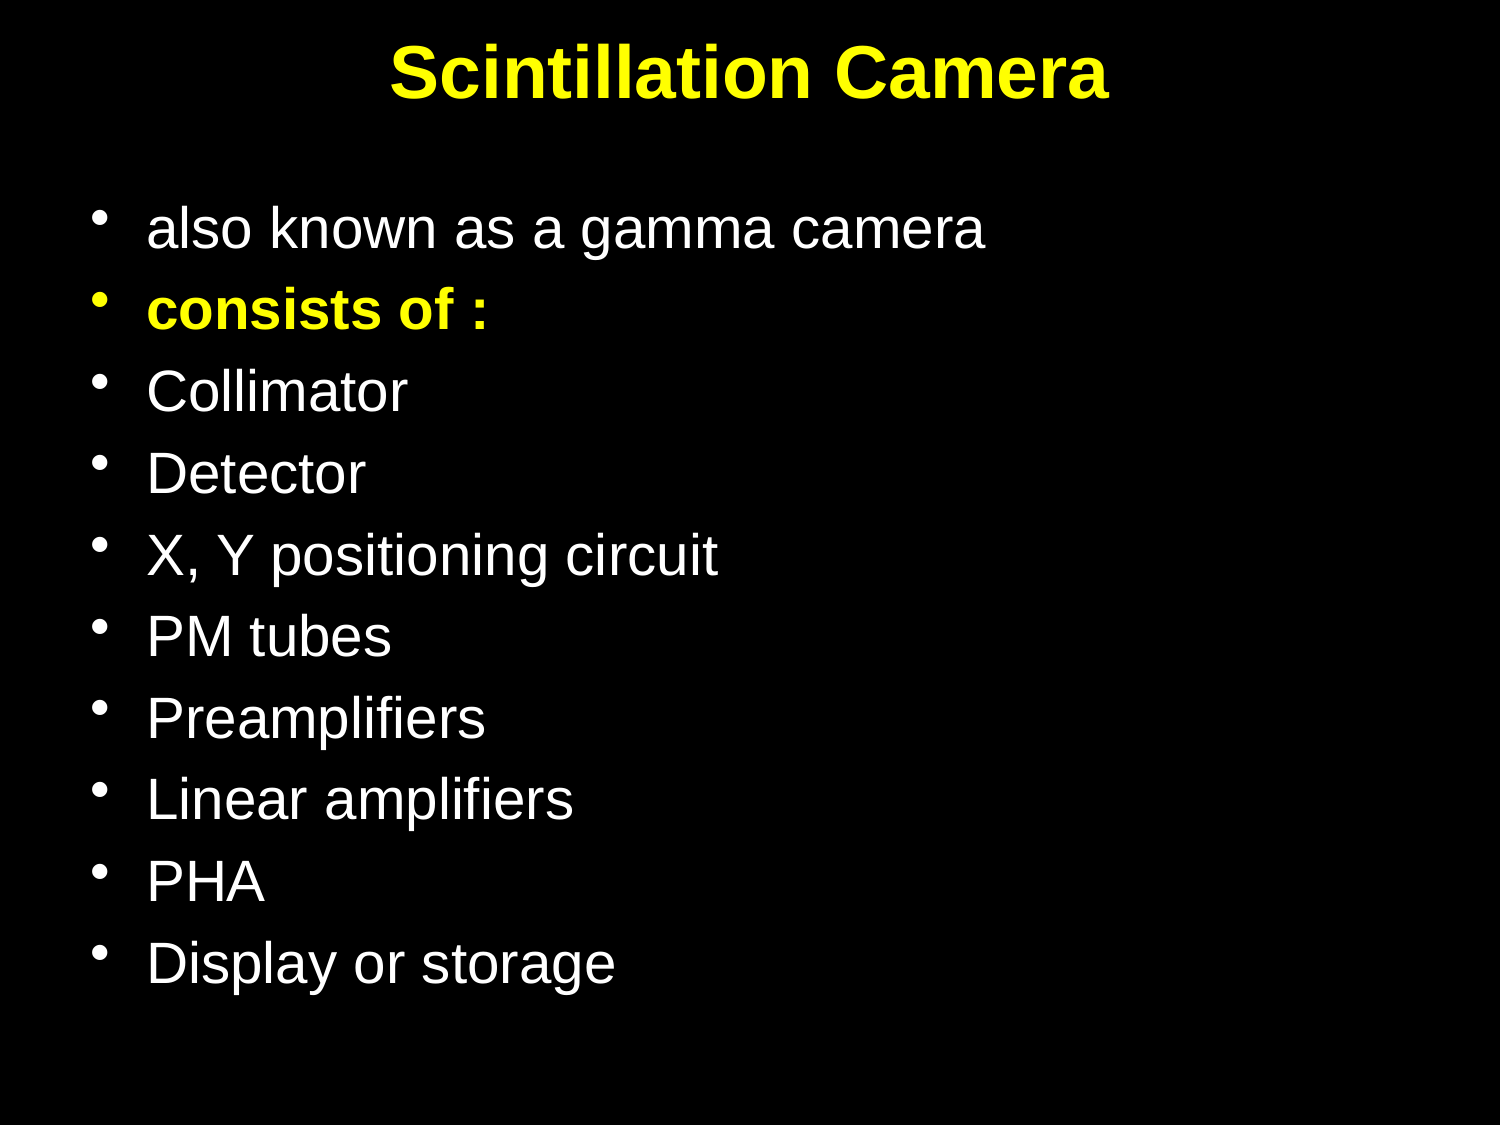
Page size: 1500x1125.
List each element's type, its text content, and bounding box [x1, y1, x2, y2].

title Scintillation Camera [74, 0, 1426, 163]
list also known as a gamma camera consists of : Collimator Detector X, Y positioning circuit PM tubes Preamplifiers Linear amplifiers PHA Display or storage [74, 182, 1426, 1051]
